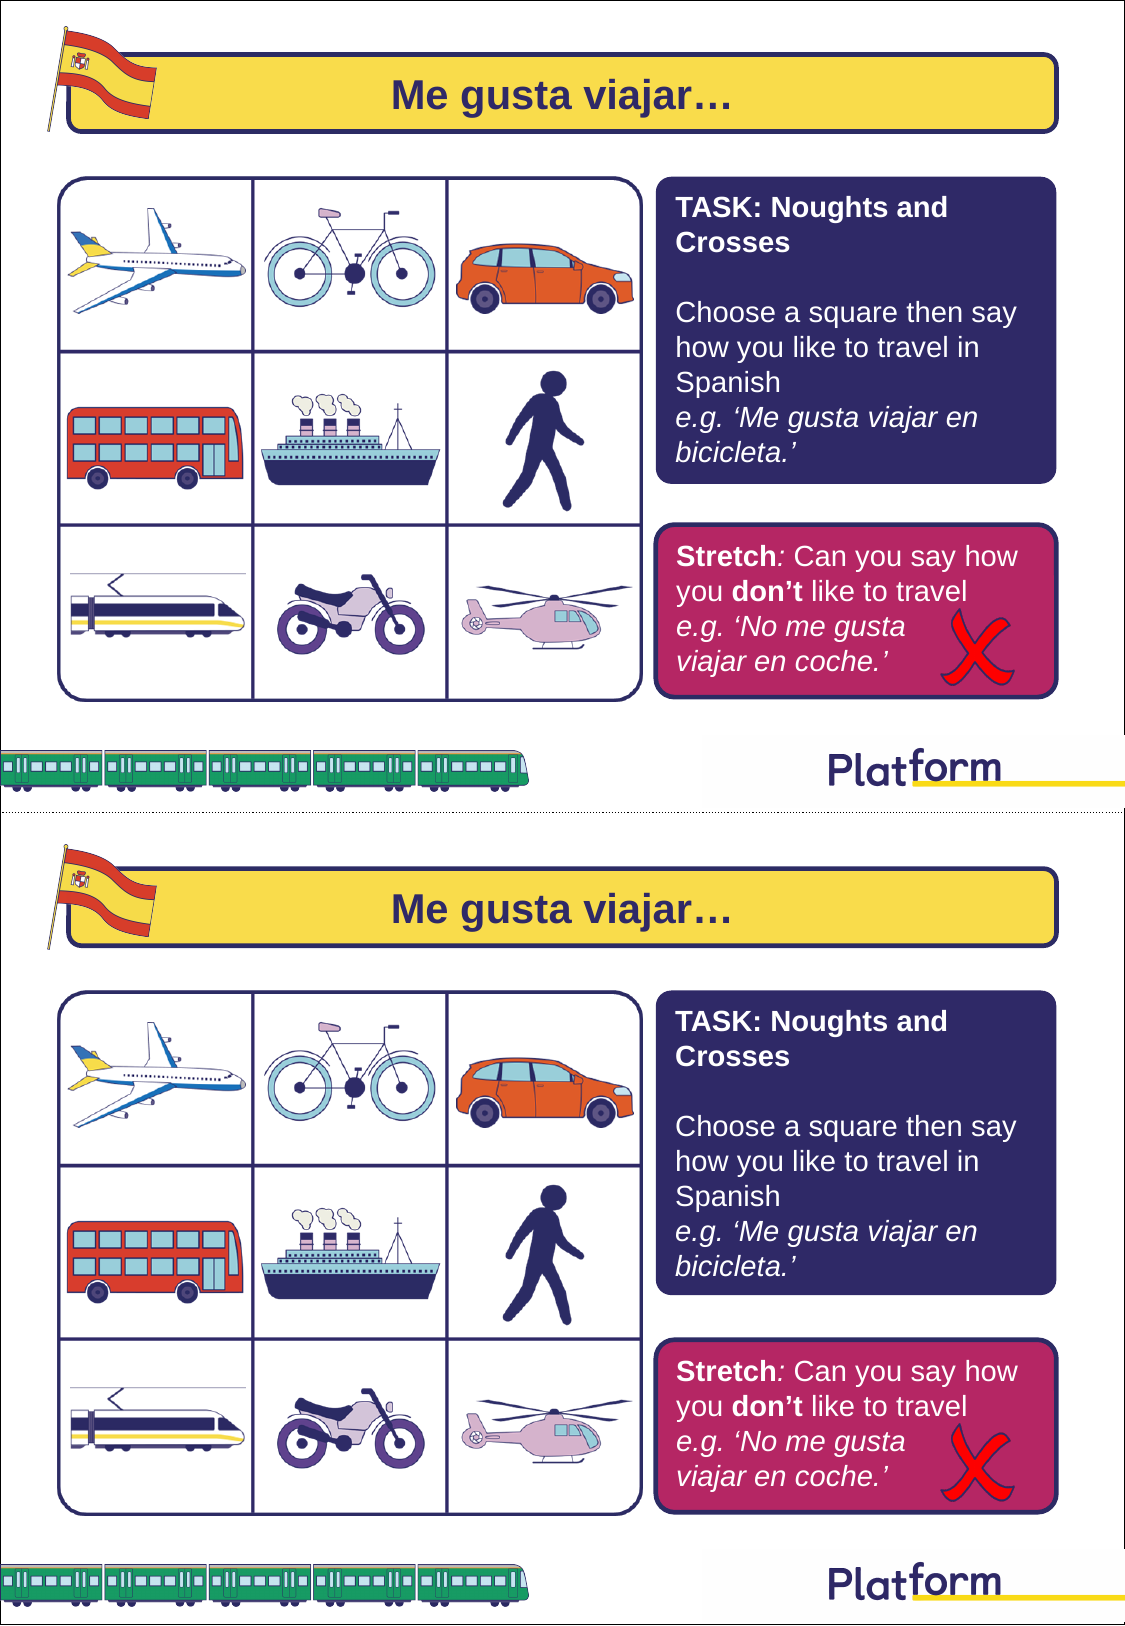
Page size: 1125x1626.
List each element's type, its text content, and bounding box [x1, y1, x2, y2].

text_box TASK: Noughts and Crosses Choose a square then say how you like to travel in Spanish e.g. ‘Me gusta viajar en bicicleta.’ [655, 176, 1057, 484]
picture [53, 990, 644, 1516]
text_box Stretch: Can you say how you don’t like to travel e.g. ‘No me gusta viajar en coche.’ [655, 1339, 1057, 1513]
text_box Me gusta viajar… [163, 54, 1057, 132]
picture [702, 735, 1125, 808]
picture [0, 750, 529, 793]
text_box Stretch: Can you say how you don’t like to travel e.g. ‘No me gusta viajar en coche.’ [655, 524, 1057, 698]
table_header [1, 1, 1124, 812]
picture [940, 608, 1015, 687]
picture [46, 26, 158, 132]
table_cell [1, 812, 1124, 1624]
picture [702, 1549, 1125, 1622]
picture [0, 1564, 529, 1607]
text_box TASK: Noughts and Crosses Choose a square then say how you like to travel in Spanish e.g. ‘Me gusta viajar en bicicleta.’ [655, 990, 1057, 1296]
text_box Me gusta viajar… [163, 868, 1057, 946]
picture [53, 176, 644, 702]
picture [46, 844, 158, 950]
picture [940, 1423, 1015, 1502]
